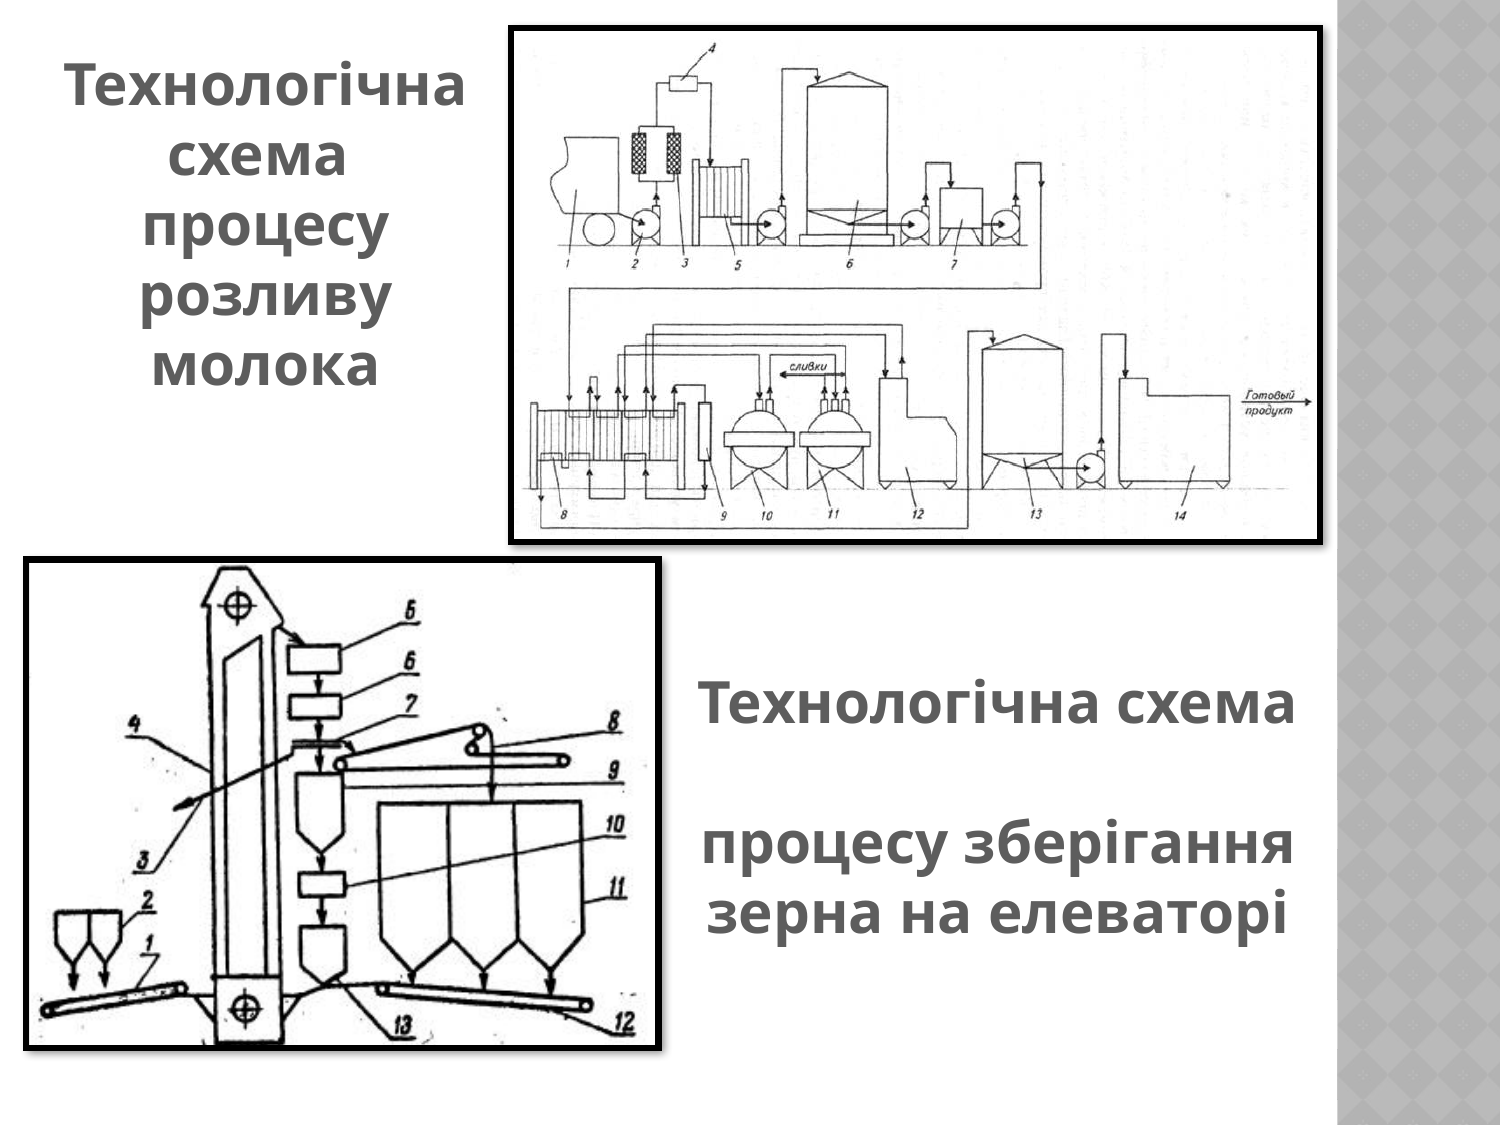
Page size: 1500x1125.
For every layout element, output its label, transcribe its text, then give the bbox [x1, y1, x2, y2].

text_box Технологічна схема процесу зберігання зерна на елеваторі [679, 715, 1317, 953]
picture [29, 561, 656, 1046]
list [513, 30, 1318, 540]
title Технологічна схема процесу розливу молока [29, 66, 502, 398]
